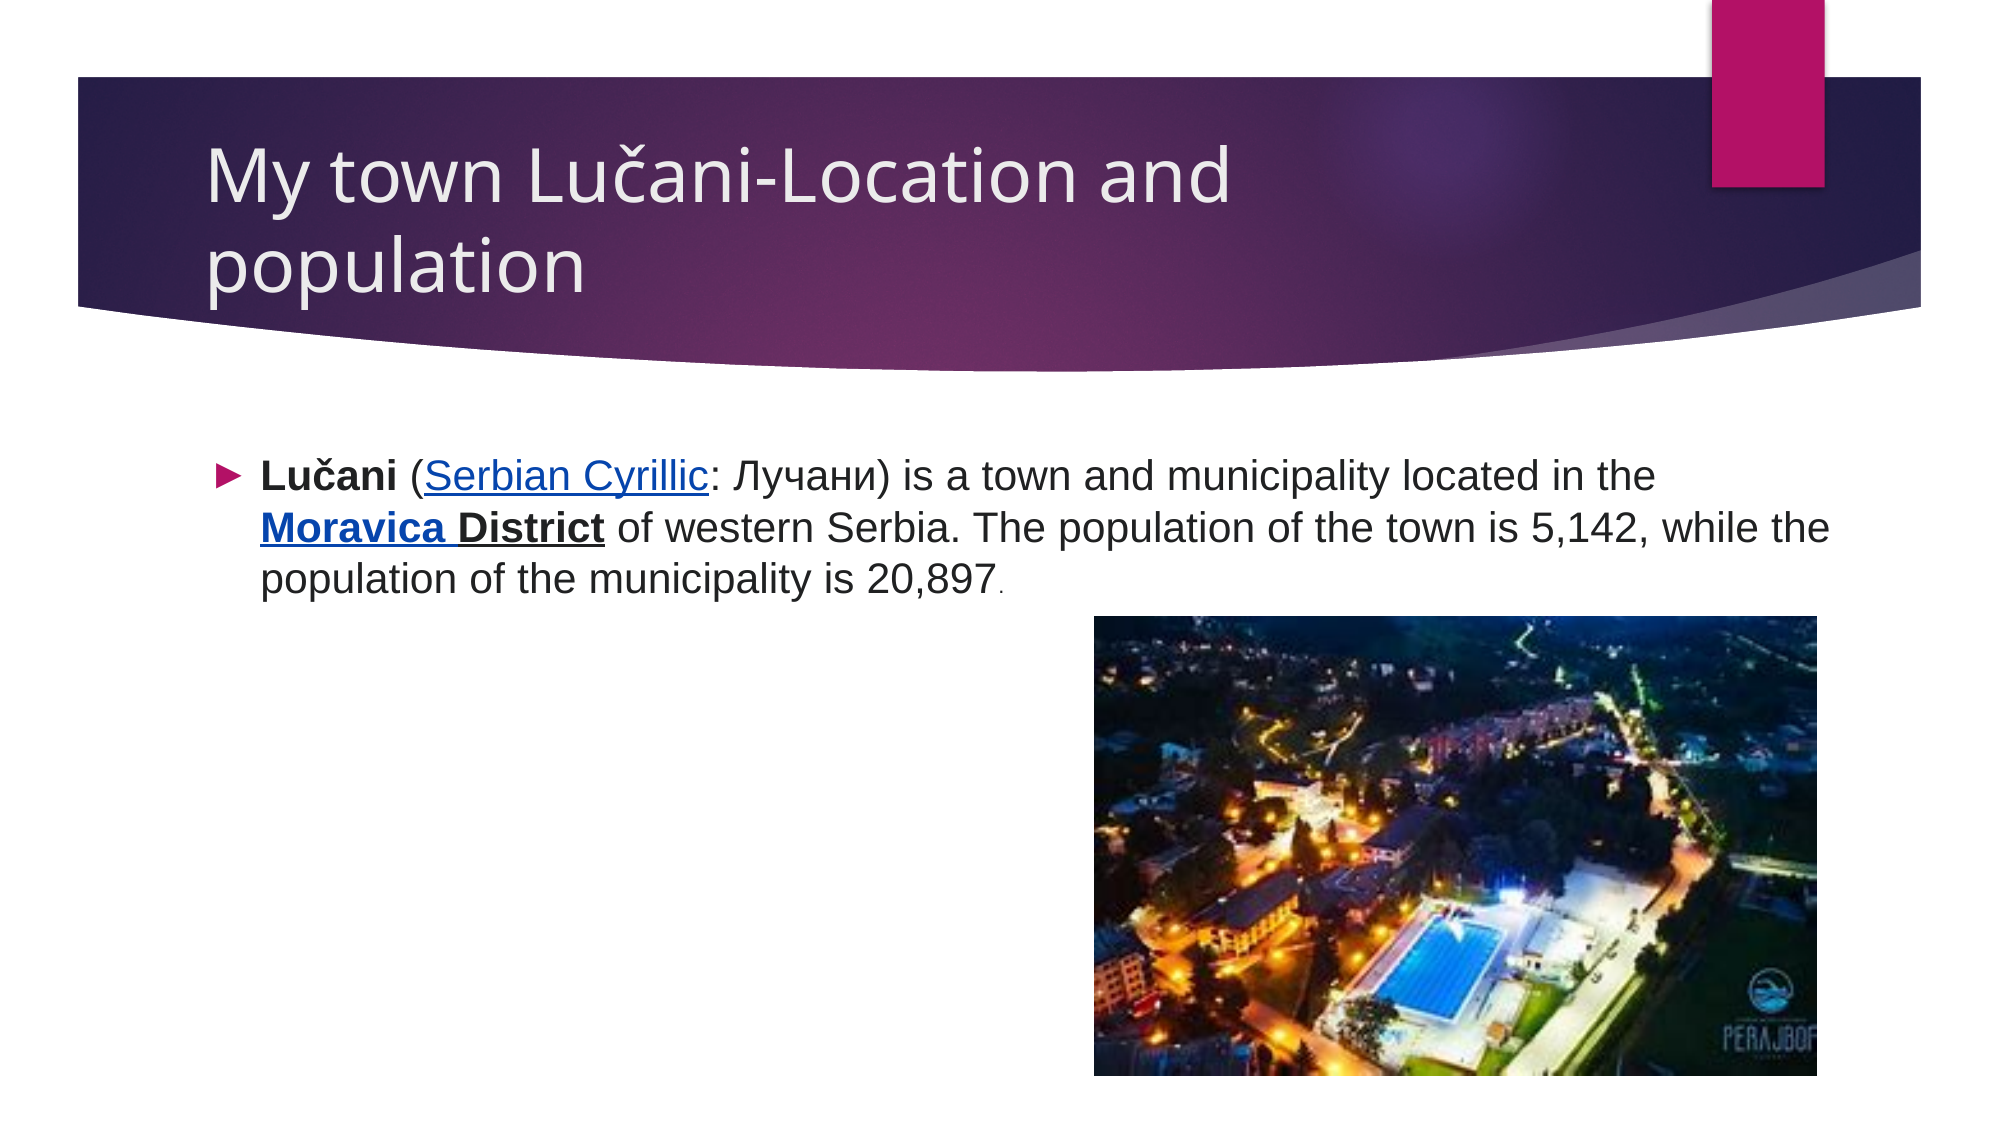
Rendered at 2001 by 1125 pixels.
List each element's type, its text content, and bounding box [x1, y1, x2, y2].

picture [1094, 615, 1817, 1076]
title My town Lučani-Location and population [189, 159, 1627, 276]
list Lučani (Serbian Cyrillic: Лучани) is a town and municipality located in the Moravica District of western Serbia. The population of the town is 5,142, while the population of the municipality is 20,897. [170, 440, 1857, 900]
picture [79, 78, 1920, 371]
